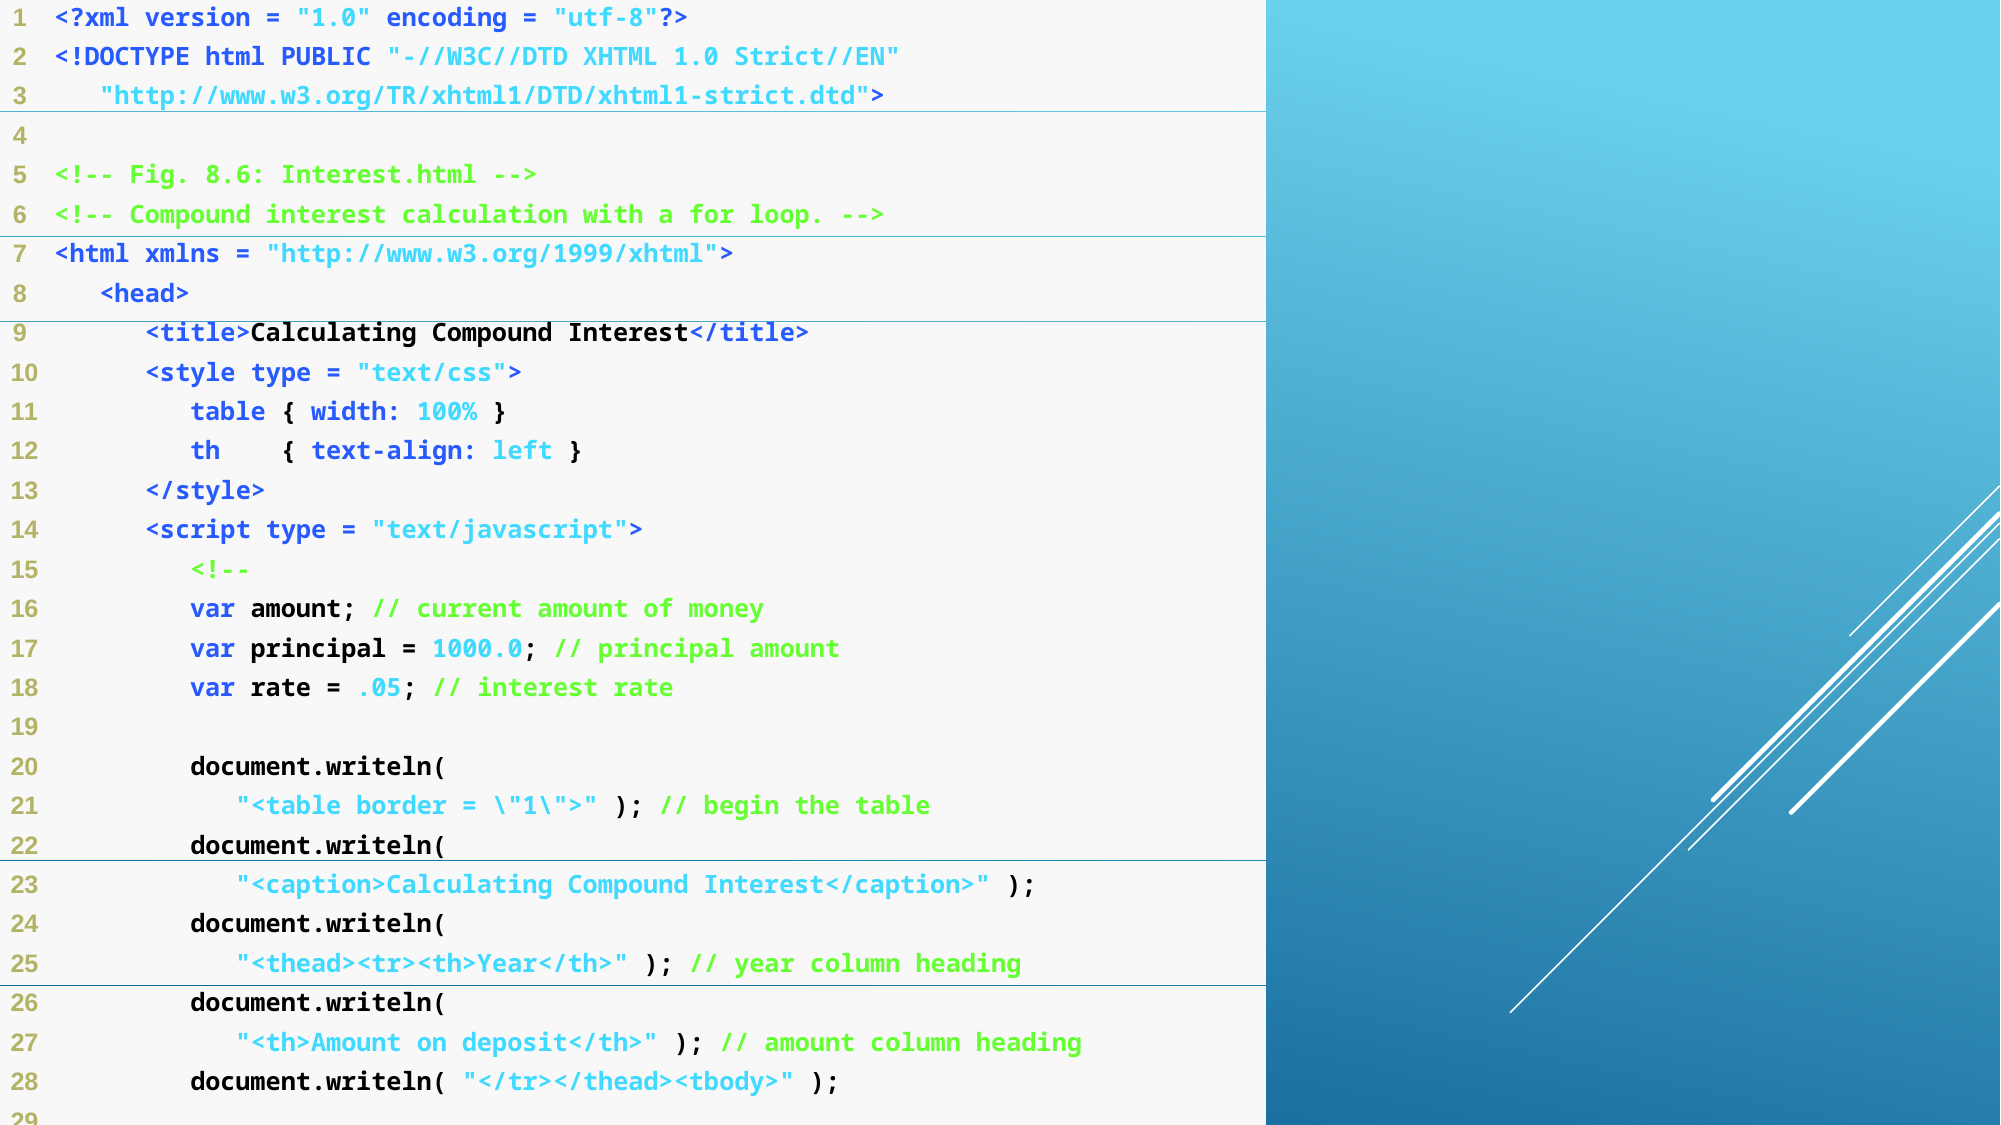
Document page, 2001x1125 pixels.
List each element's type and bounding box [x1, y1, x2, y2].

text_box [0, 0, 1336, 1125]
